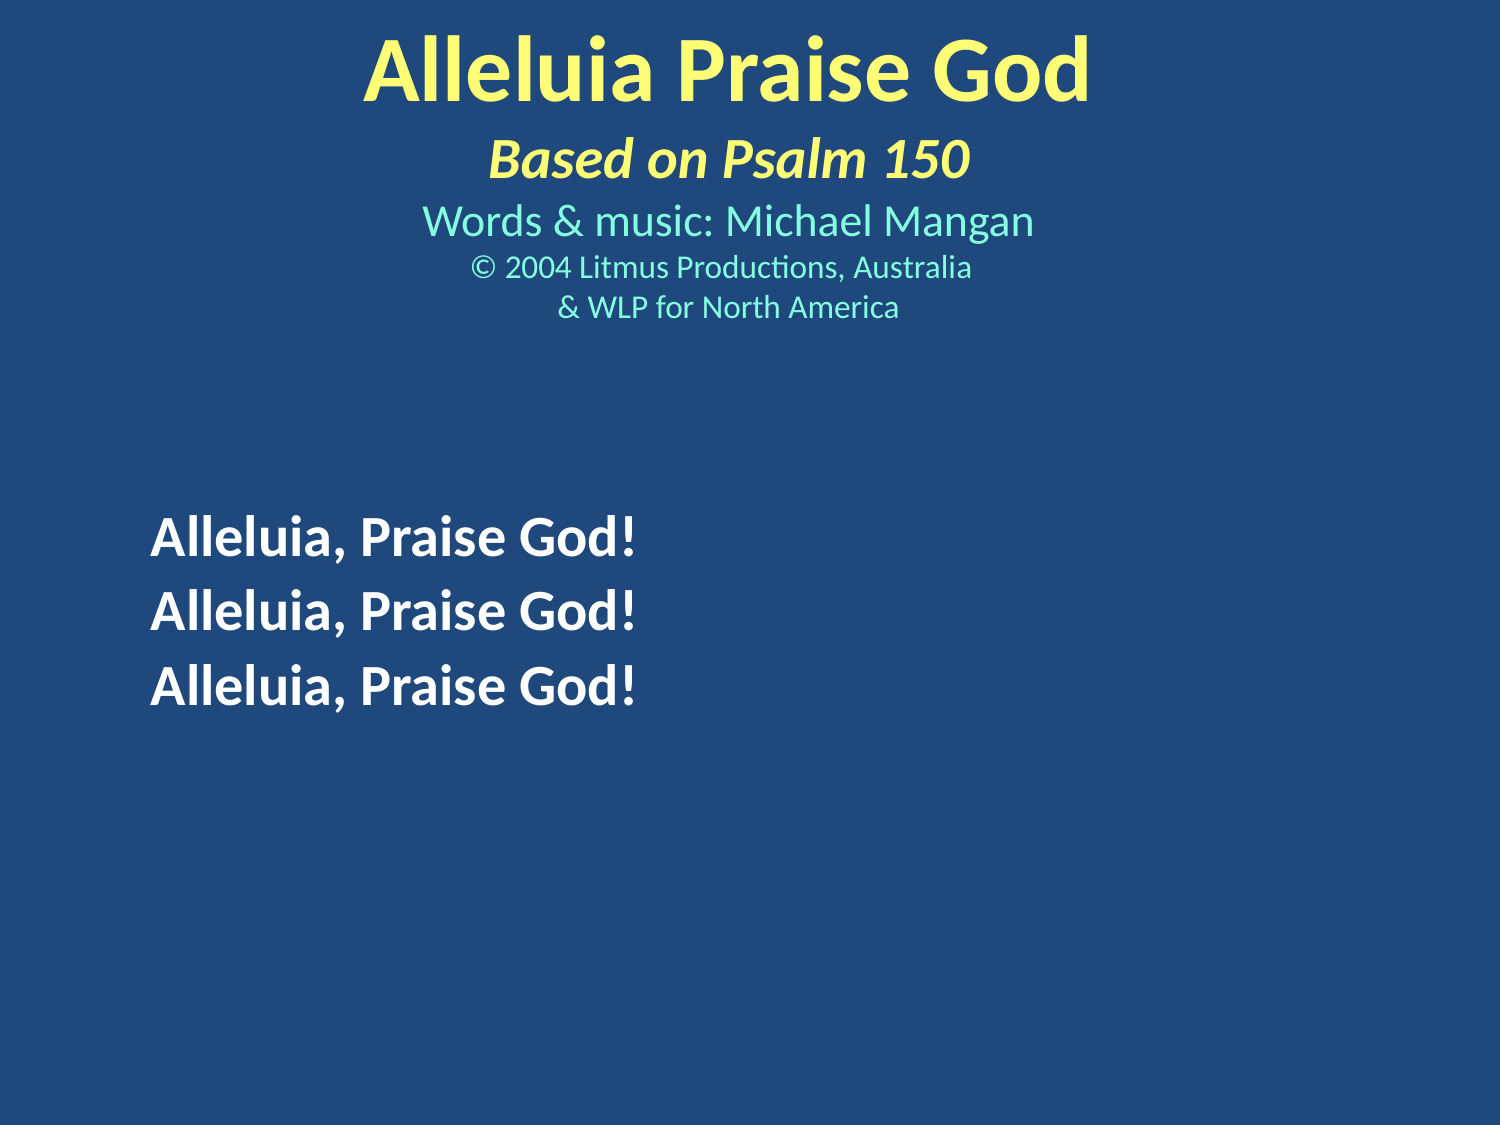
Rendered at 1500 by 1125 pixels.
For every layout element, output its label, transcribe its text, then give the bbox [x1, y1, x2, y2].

text_box Alleluia Praise God Based on Psalm 150 Words & music: Michael Mangan © 2004 Litmus Productions, Australia & WLP for North America [41, 7, 1417, 327]
list Alleluia, Praise God! Alleluia, Praise God! Alleluia, Praise God! [135, 498, 1444, 740]
